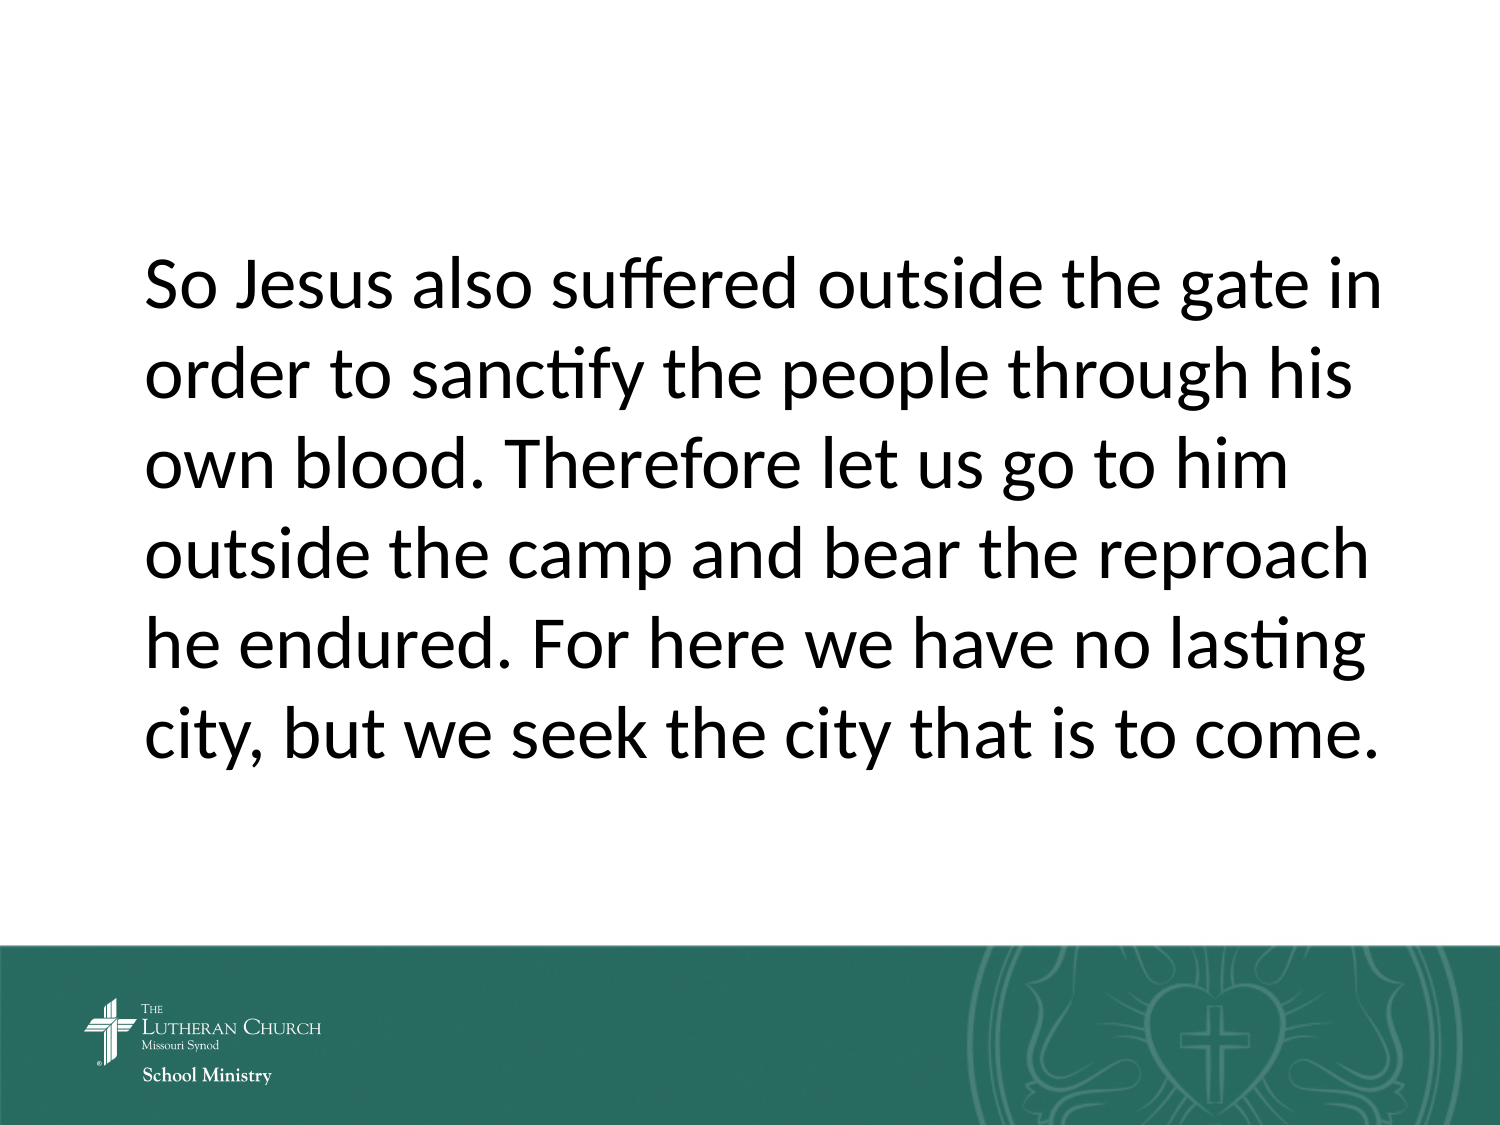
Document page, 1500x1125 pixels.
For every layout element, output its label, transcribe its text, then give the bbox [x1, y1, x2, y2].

list So Jesus also suffered outside the gate in order to sanctify the people through his own blood. Therefore let us go to him outside the camp and bear the reproach he endured. For here we have no lasting city, but we seek the city that is to come. [73, 111, 1428, 975]
picture [0, 0, 1500, 1125]
